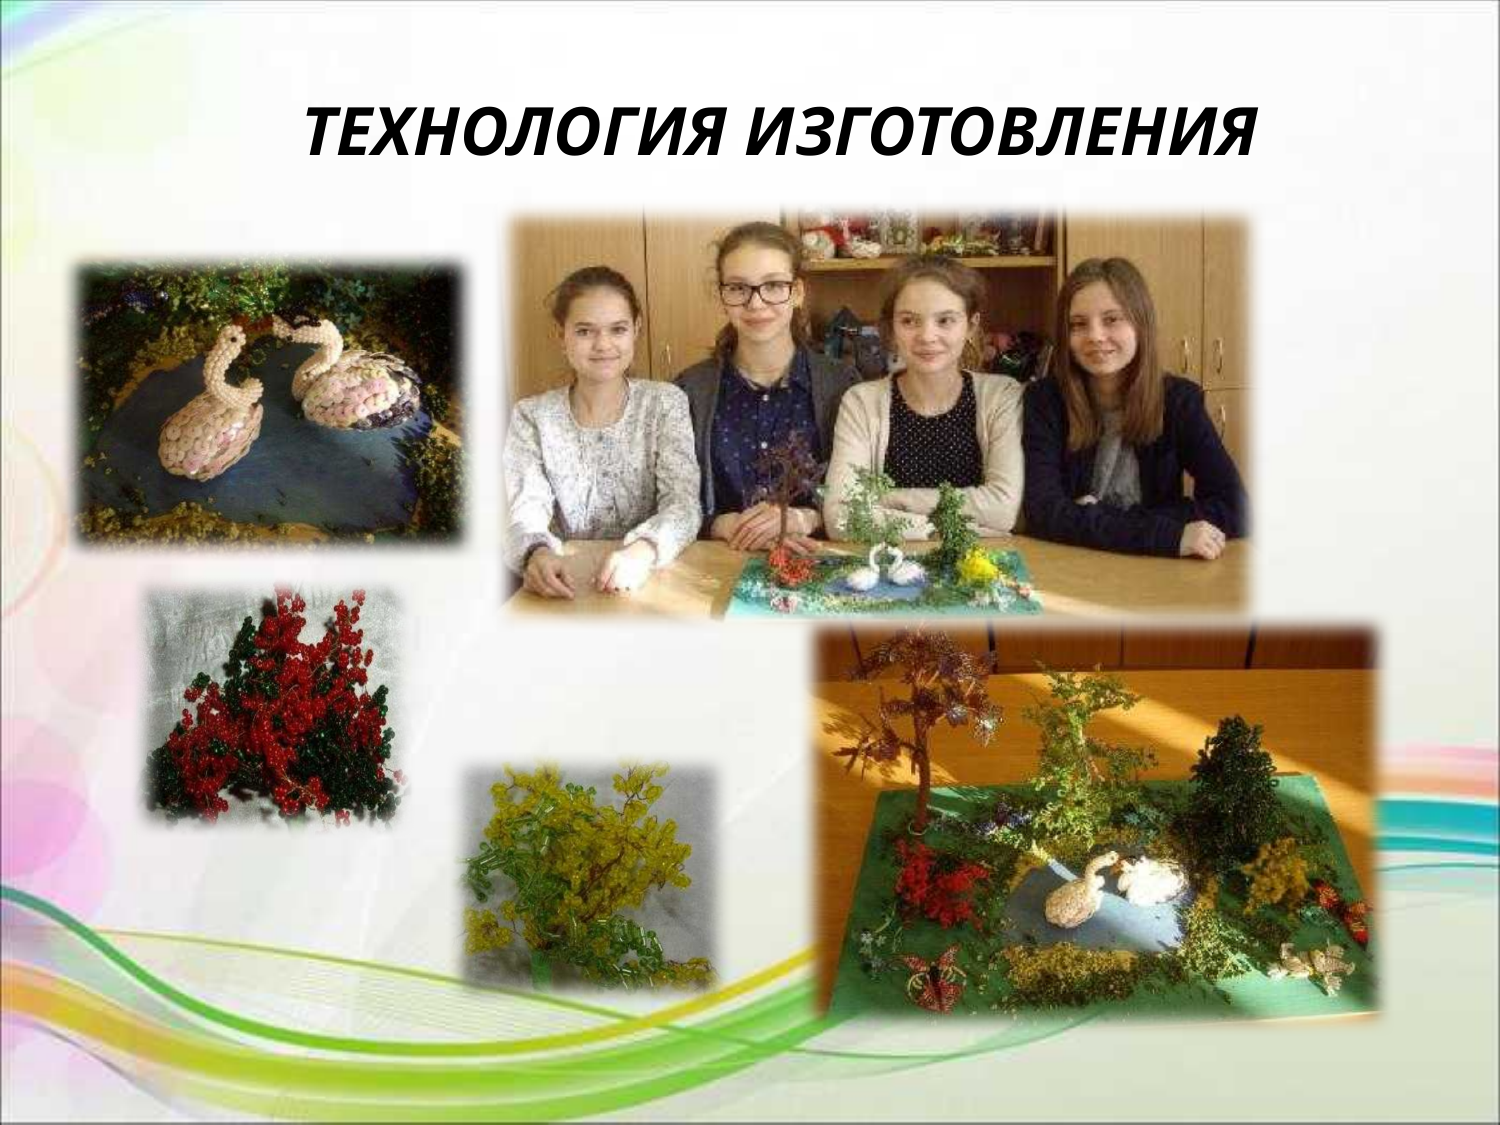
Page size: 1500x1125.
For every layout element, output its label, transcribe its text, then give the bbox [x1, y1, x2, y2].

picture [0, 0, 1500, 1125]
title ТЕХНОЛОГИЯ ИЗГОТОВЛЕНИЯ [105, 35, 1456, 223]
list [491, 198, 1267, 633]
